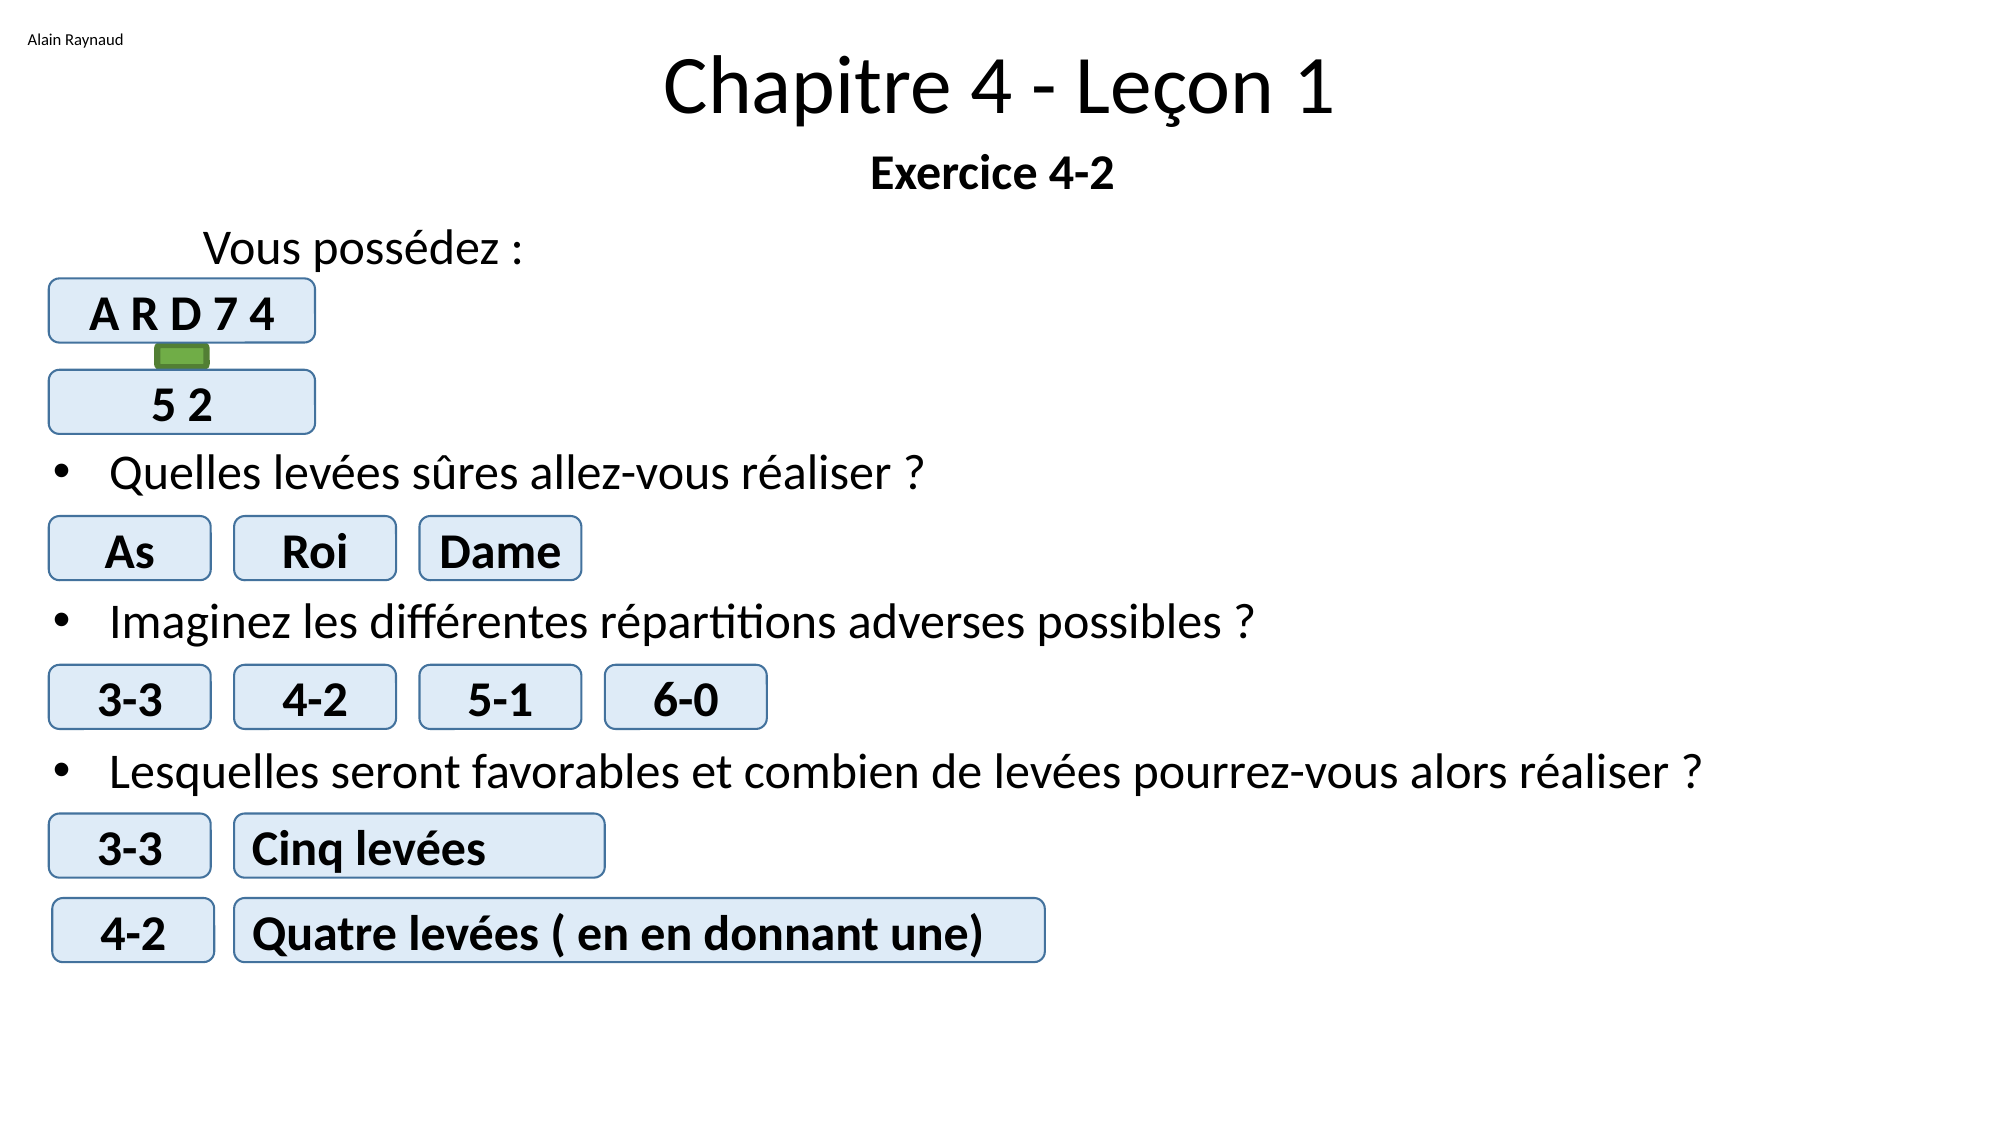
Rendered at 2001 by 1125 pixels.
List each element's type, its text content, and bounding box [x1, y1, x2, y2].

text_box 6-0 [603, 663, 768, 731]
text_box Roi [233, 514, 398, 582]
text_box 3-3 [47, 663, 212, 731]
text_box As [47, 514, 212, 582]
text_box Alain Raynaud [12, 21, 147, 57]
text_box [48, 278, 316, 434]
text_box Dame [418, 514, 583, 582]
subtitle Exercice 4-2 Vous possédez : Quelles levées sûres allez-vous réaliser ? Imaginez les différentes répartitions adverses possibles ? Lesquelles seront favorables et combien de levées pourrez-vous alors réaliser ? [37, 139, 1948, 1088]
text_box Quatre levées ( en en donnant une) [233, 896, 1046, 964]
title Chapitre 4 - Leçon 1 [249, 38, 1750, 139]
text_box 4-2 [51, 896, 216, 964]
text_box 4-2 [233, 663, 398, 731]
text_box 3-3 [47, 812, 212, 879]
text_box 5-1 [418, 663, 583, 731]
text_box Cinq levées [233, 812, 606, 879]
